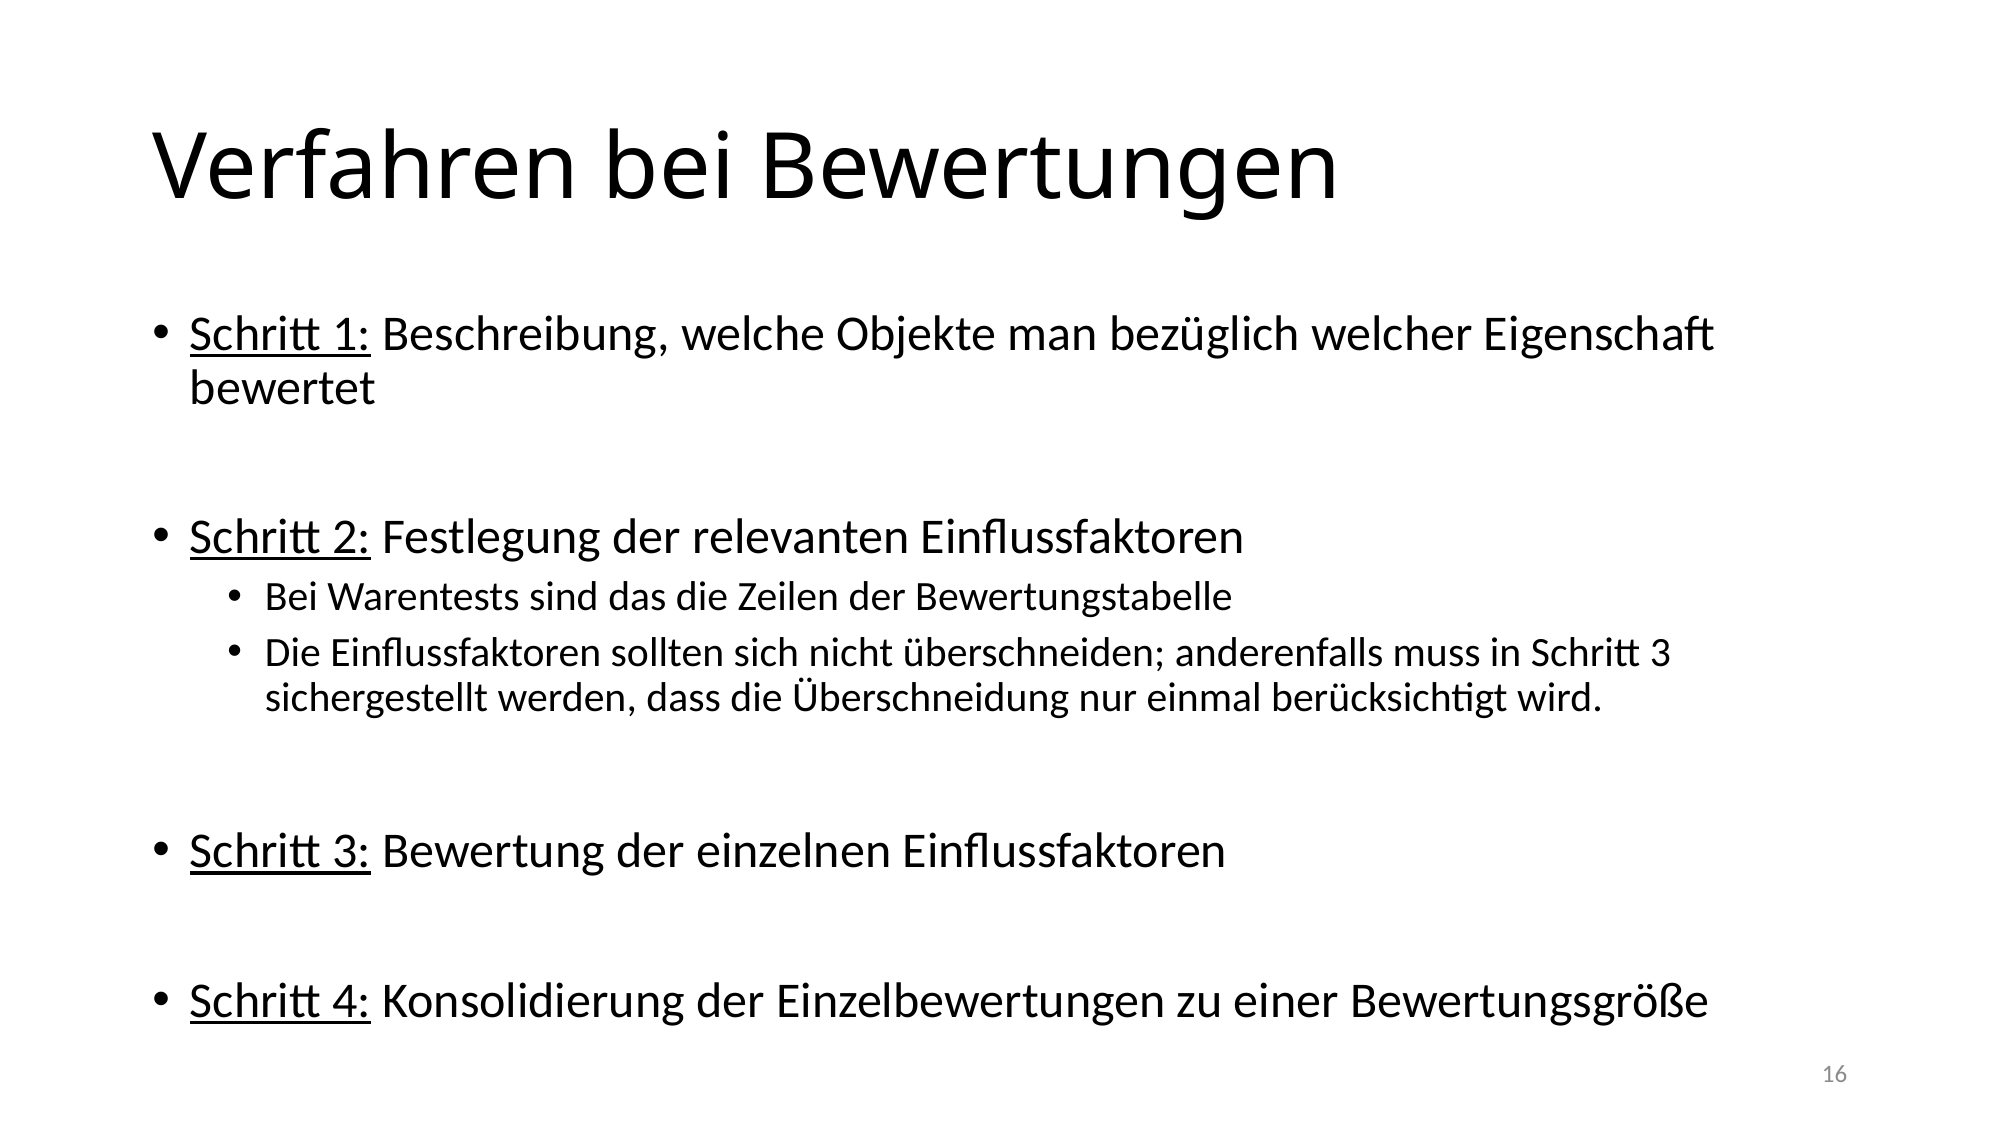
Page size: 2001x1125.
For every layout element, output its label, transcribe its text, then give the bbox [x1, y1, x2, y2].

list Schritt 1: Beschreibung, welche Objekte man bezüglich welcher Eigenschaft bewertet Schritt 2: Festlegung der relevanten Einflussfaktoren Bei Warentests sind das die Zeilen der Bewertungstabelle Die Einflussfaktoren sollten sich nicht überschneiden; anderenfalls muss in Schritt 3 sichergestellt werden, dass die Überschneidung nur einmal berücksichtigt wird. Schritt 3: Bewertung der einzelnen Einflussfaktoren Schritt 4: Konsolidierung der Einzelbewertungen zu einer Bewertungsgröße [137, 299, 1863, 1014]
title Verfahren bei Bewertungen [137, 59, 1863, 278]
slide_number 16 [1412, 1042, 1863, 1103]
